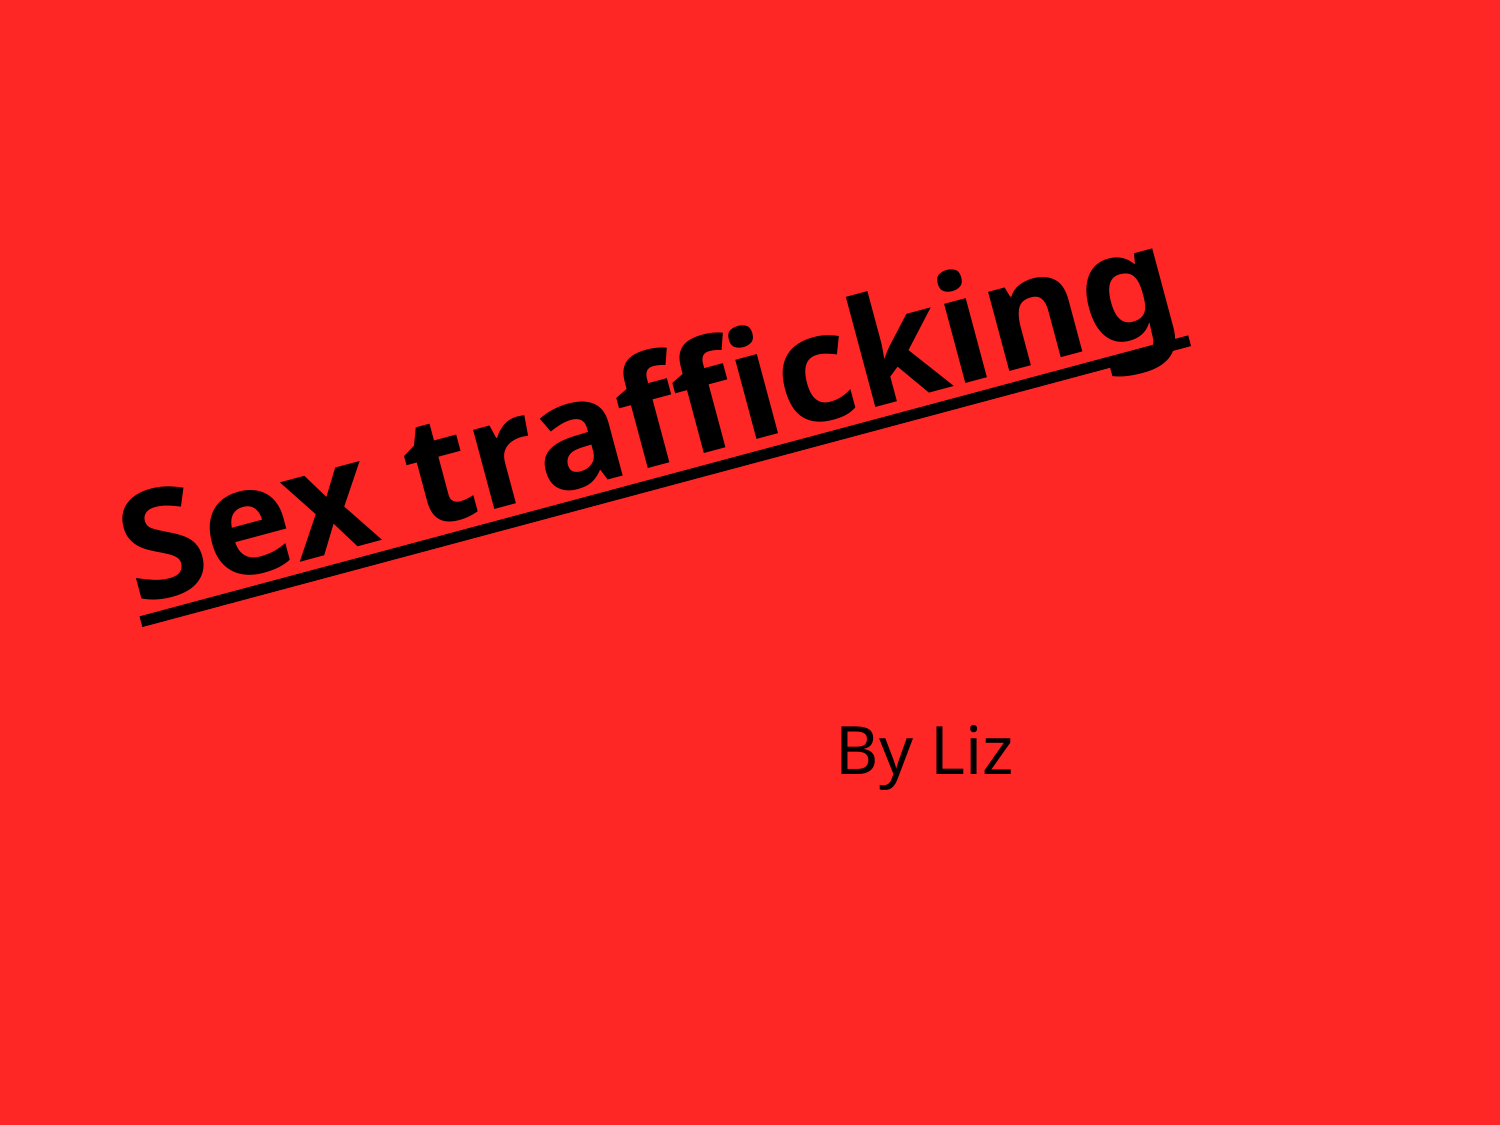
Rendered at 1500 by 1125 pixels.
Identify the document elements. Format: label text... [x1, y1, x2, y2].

title Sex trafficking [0, 125, 1293, 689]
subtitle By Liz [399, 699, 1450, 988]
